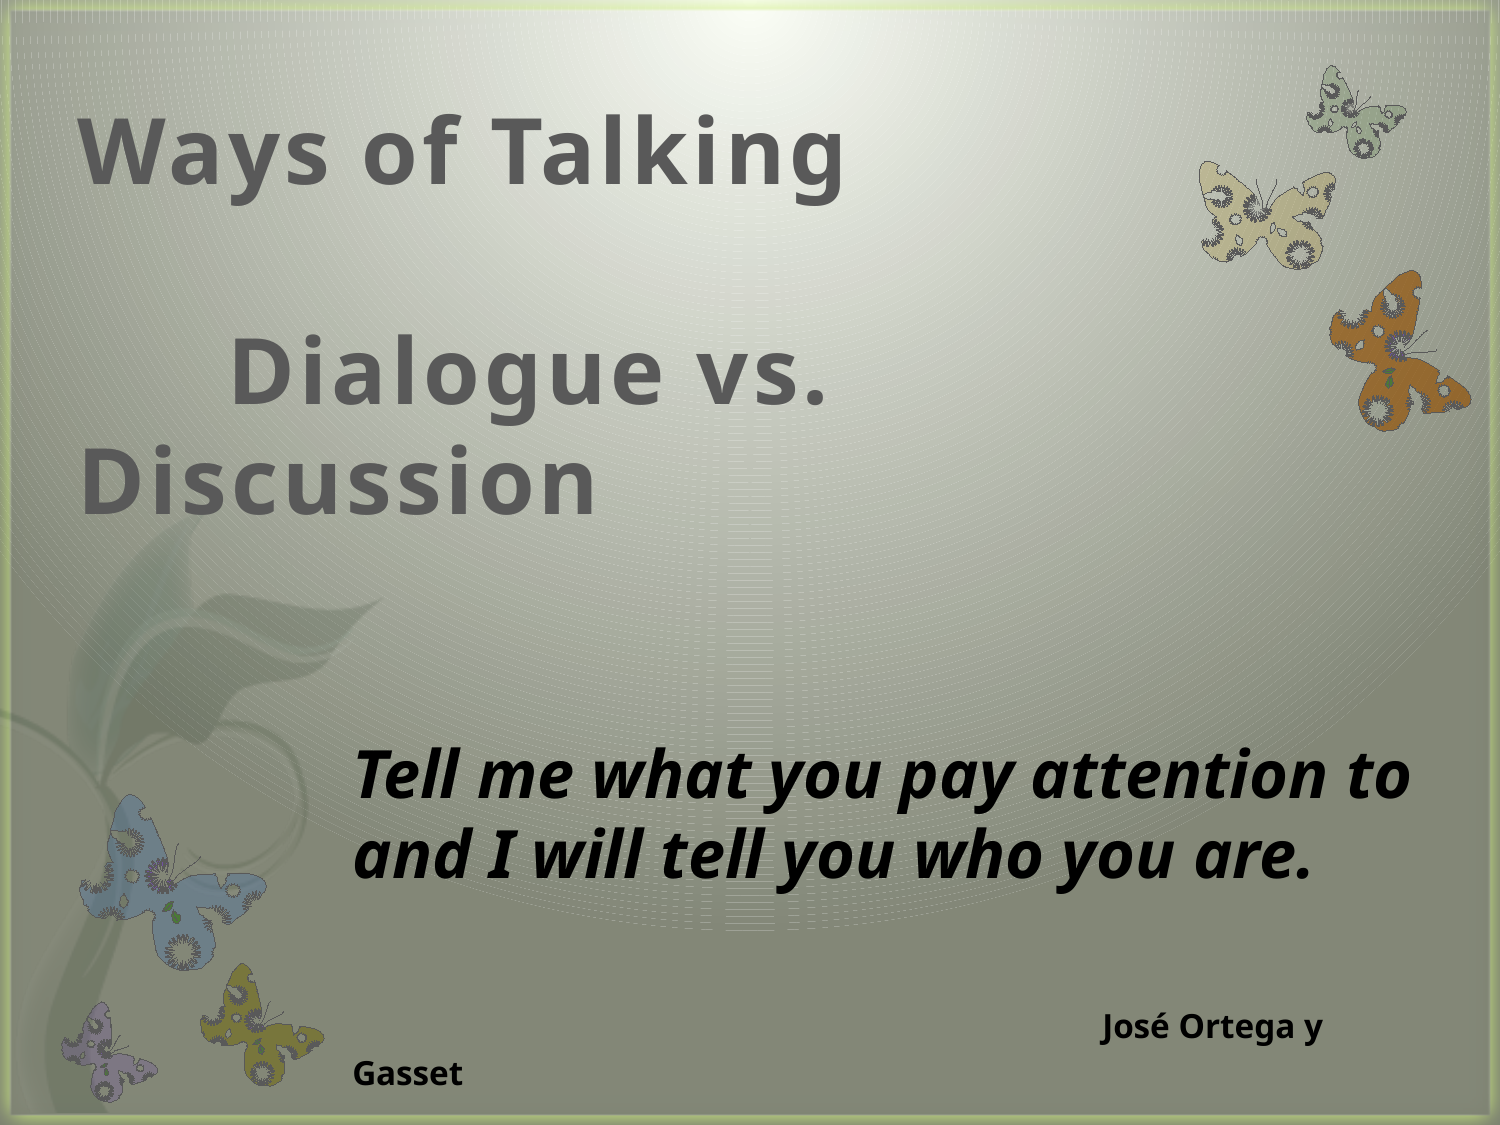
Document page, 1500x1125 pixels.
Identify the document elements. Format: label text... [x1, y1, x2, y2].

text_box Tell me what you pay attention to and I will tell you who you are. José Ortega y Gasset [337, 724, 1450, 1100]
picture [0, 474, 402, 1113]
title Ways of Talking Dialogue vs. Discussion [62, 174, 1400, 450]
